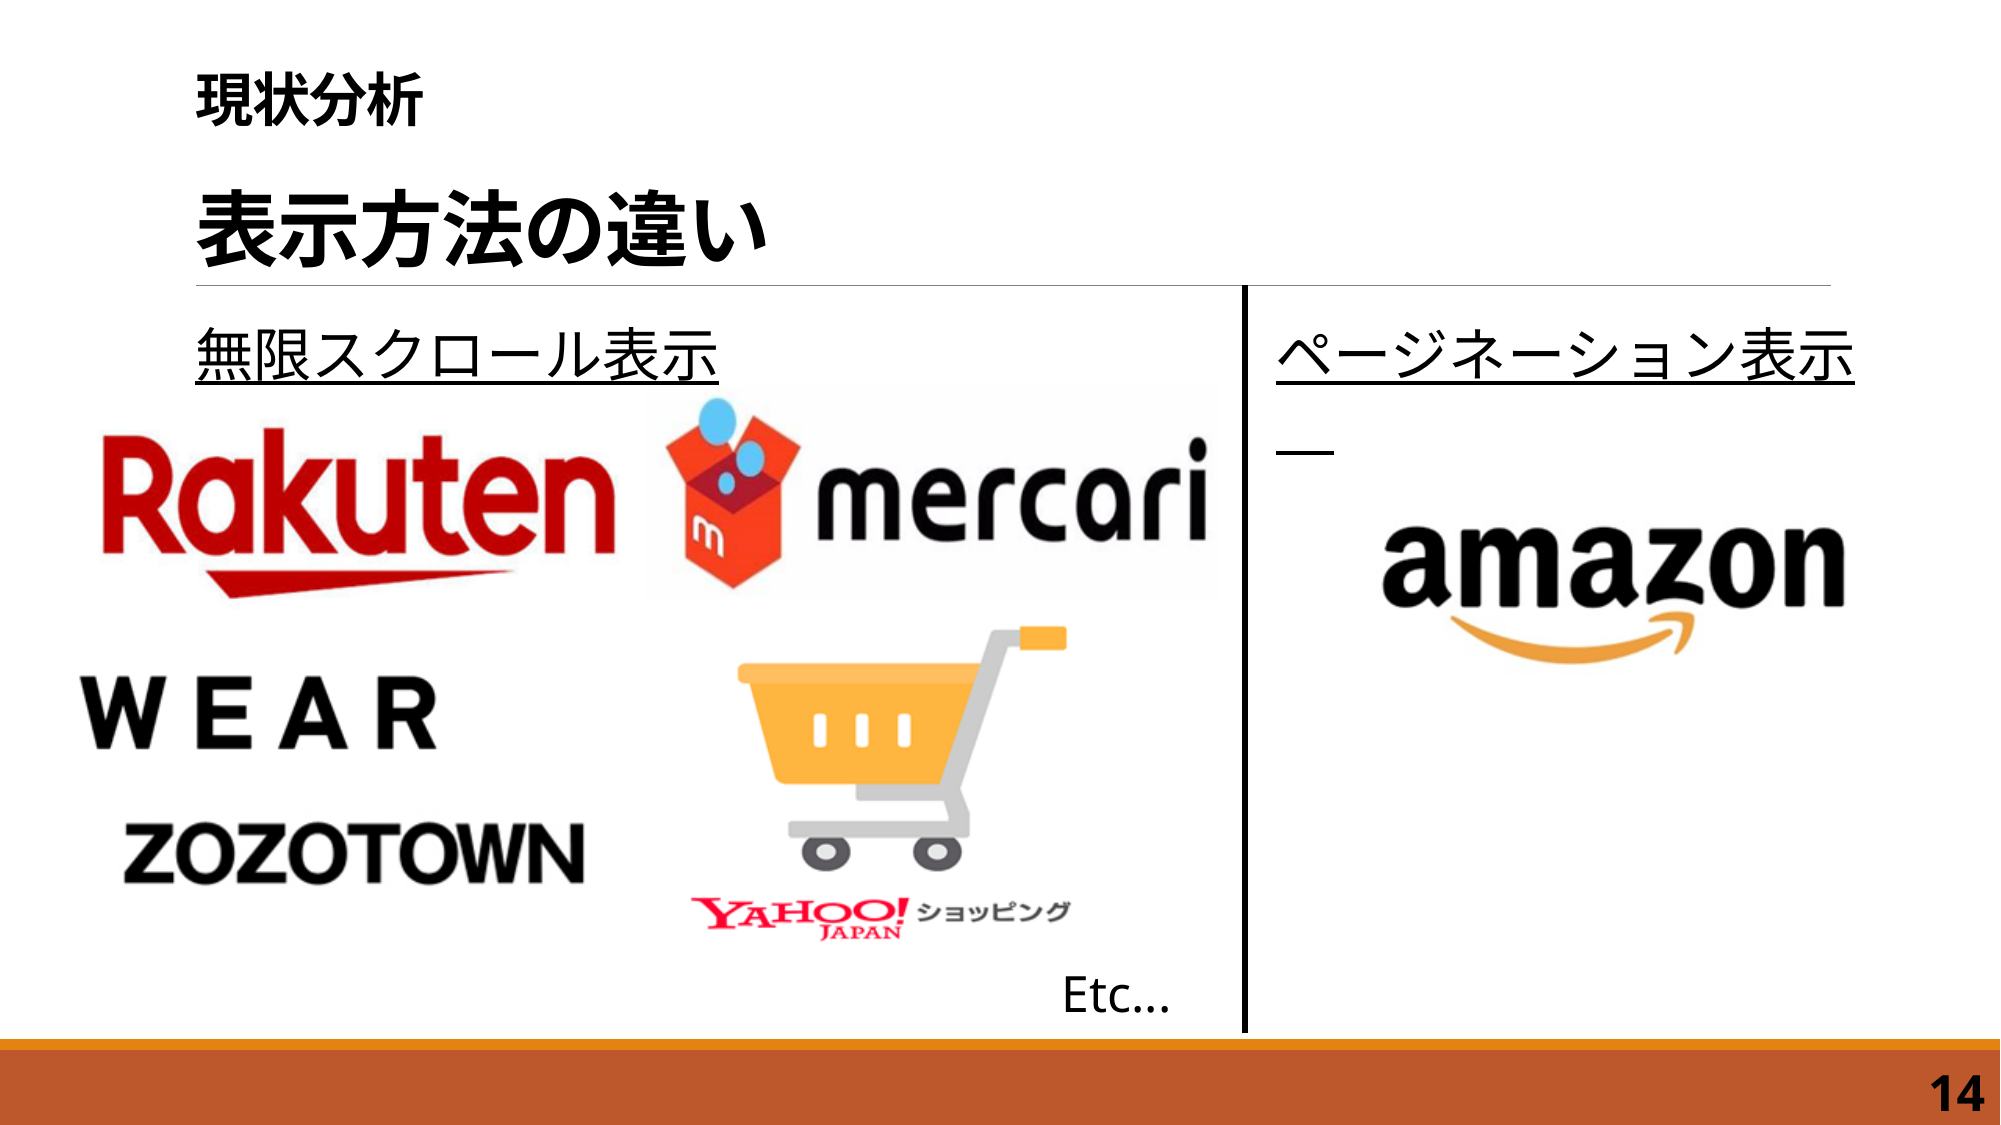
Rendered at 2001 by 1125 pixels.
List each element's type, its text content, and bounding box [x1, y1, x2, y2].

text_box Etc... [1046, 973, 1194, 1031]
text_box ページネーション表示 [1260, 310, 1881, 466]
title 現状分析 表示方法の違い [180, 47, 1830, 285]
slide_number 14 [1784, 1065, 2000, 1125]
picture [0, 386, 1220, 964]
picture [1313, 482, 1902, 676]
text_box 無限スクロール表示 [179, 310, 760, 383]
